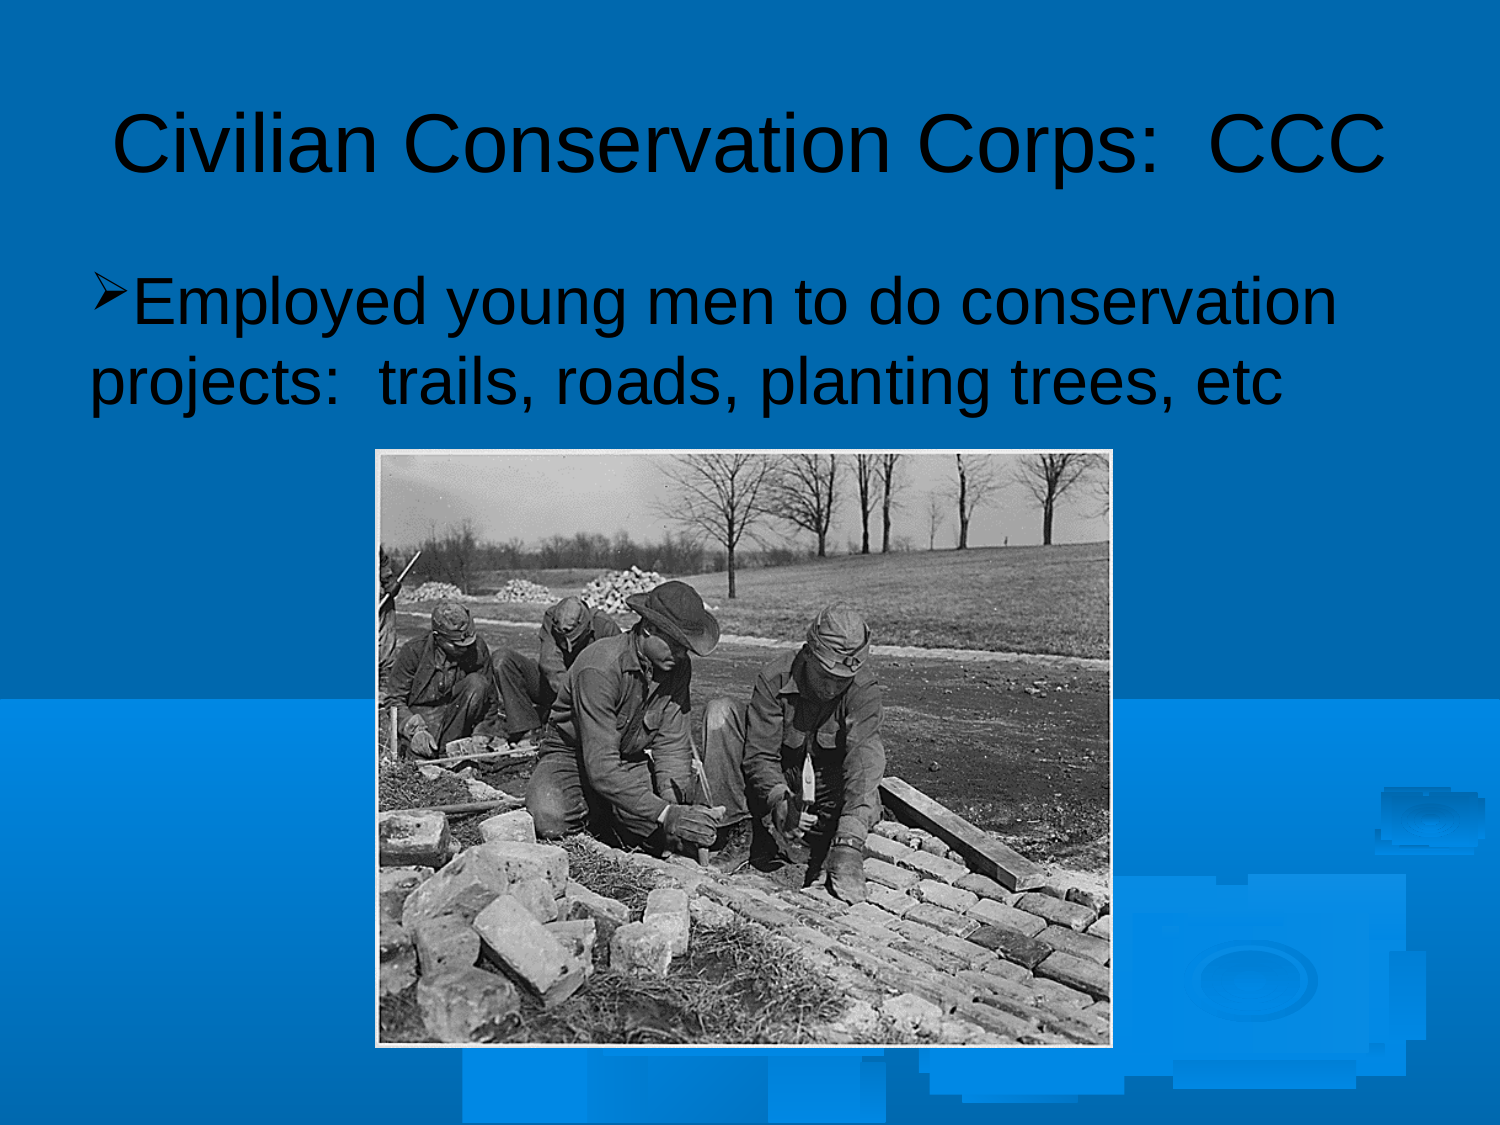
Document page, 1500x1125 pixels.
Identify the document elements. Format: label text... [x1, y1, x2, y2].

text_box Employed young men to do conservation projects: trails, roads, planting trees, etc [74, 249, 1425, 993]
text_box Civilian Conservation Corps: CCC [74, 45, 1425, 233]
picture [374, 449, 1113, 1048]
